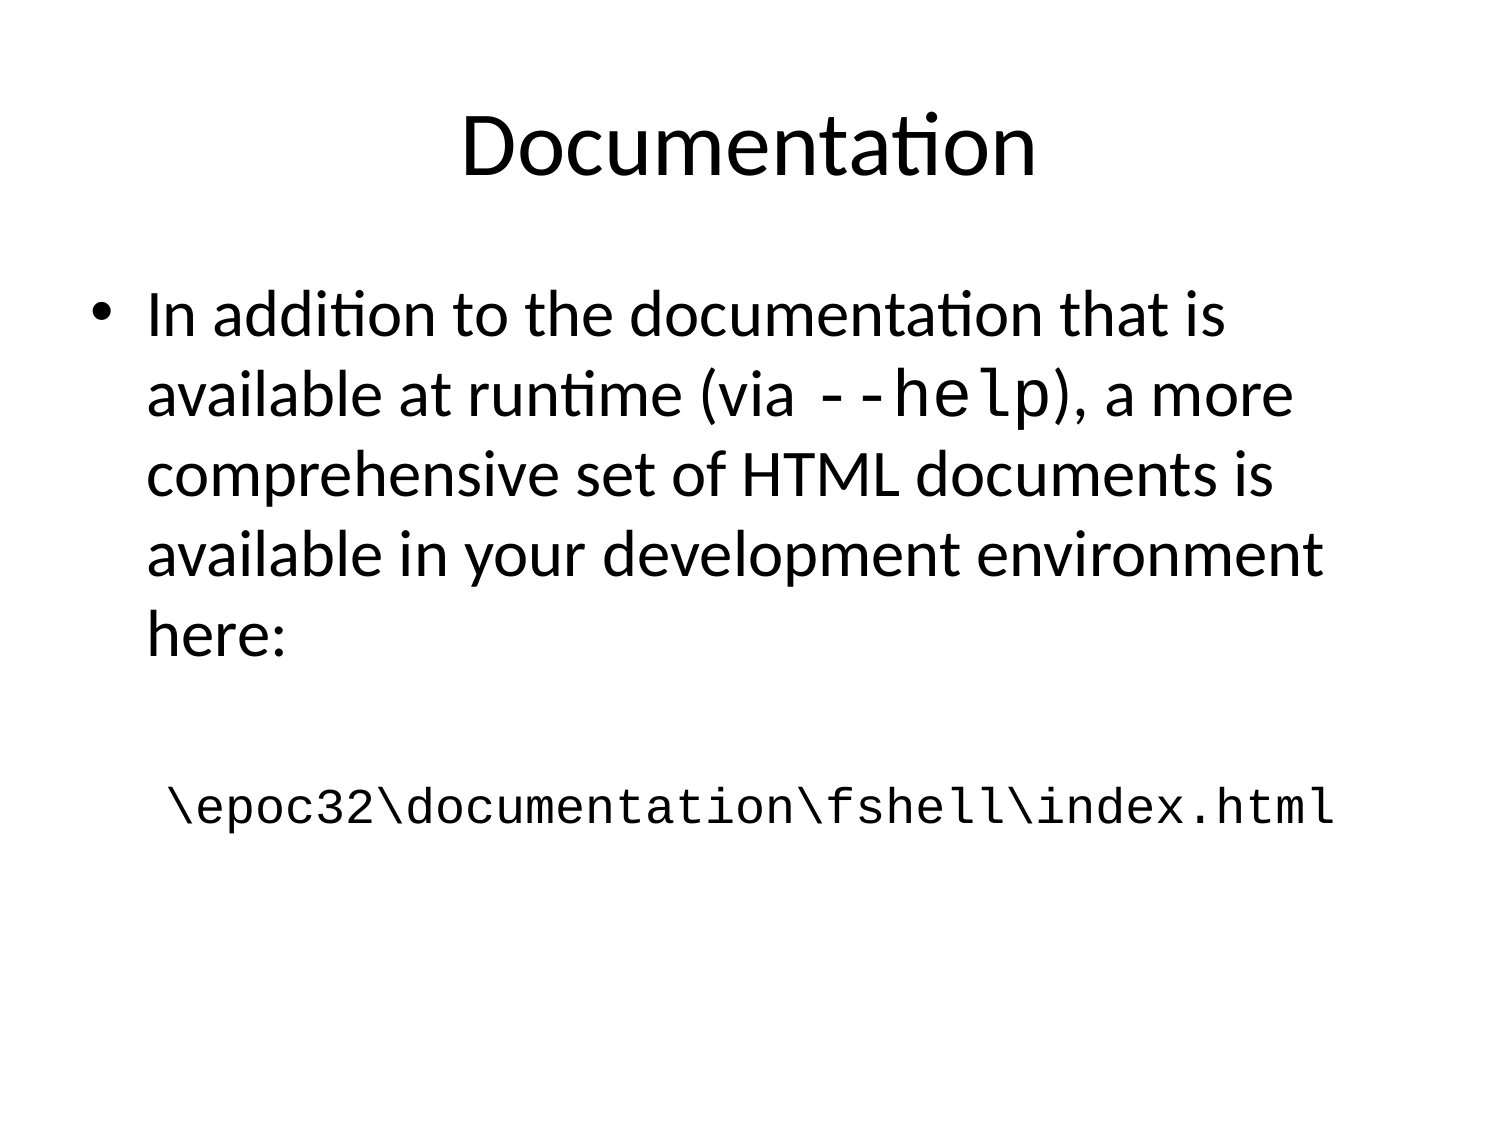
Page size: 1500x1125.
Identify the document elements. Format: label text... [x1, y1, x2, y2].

title Documentation [75, 45, 1425, 233]
list In addition to the documentation that is available at runtime (via --help), a more comprehensive set of HTML documents is available in your development environment here: \epoc32\documentation\fshell\index.html [75, 262, 1425, 1005]
